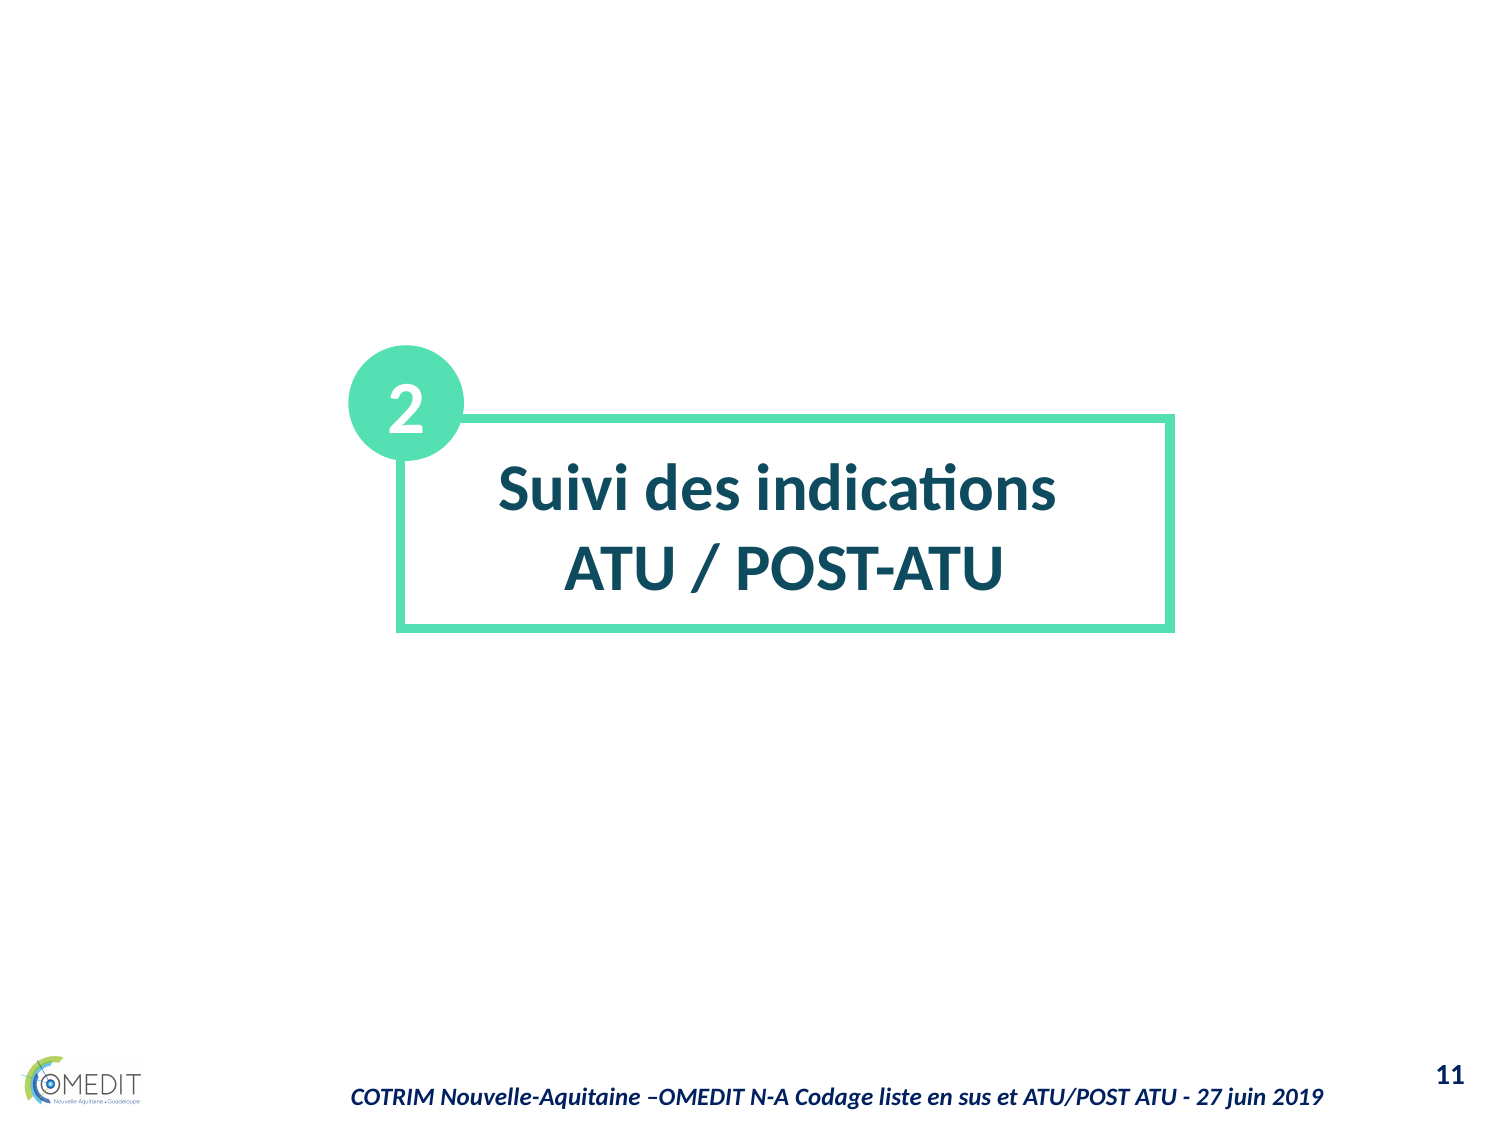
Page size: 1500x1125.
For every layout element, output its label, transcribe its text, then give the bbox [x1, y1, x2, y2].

slide_number 11 [1142, 1042, 1480, 1103]
picture [20, 1054, 144, 1106]
text_box 2 [347, 344, 466, 462]
text_box Suivi des indications ATU / POST-ATU [399, 418, 1171, 630]
